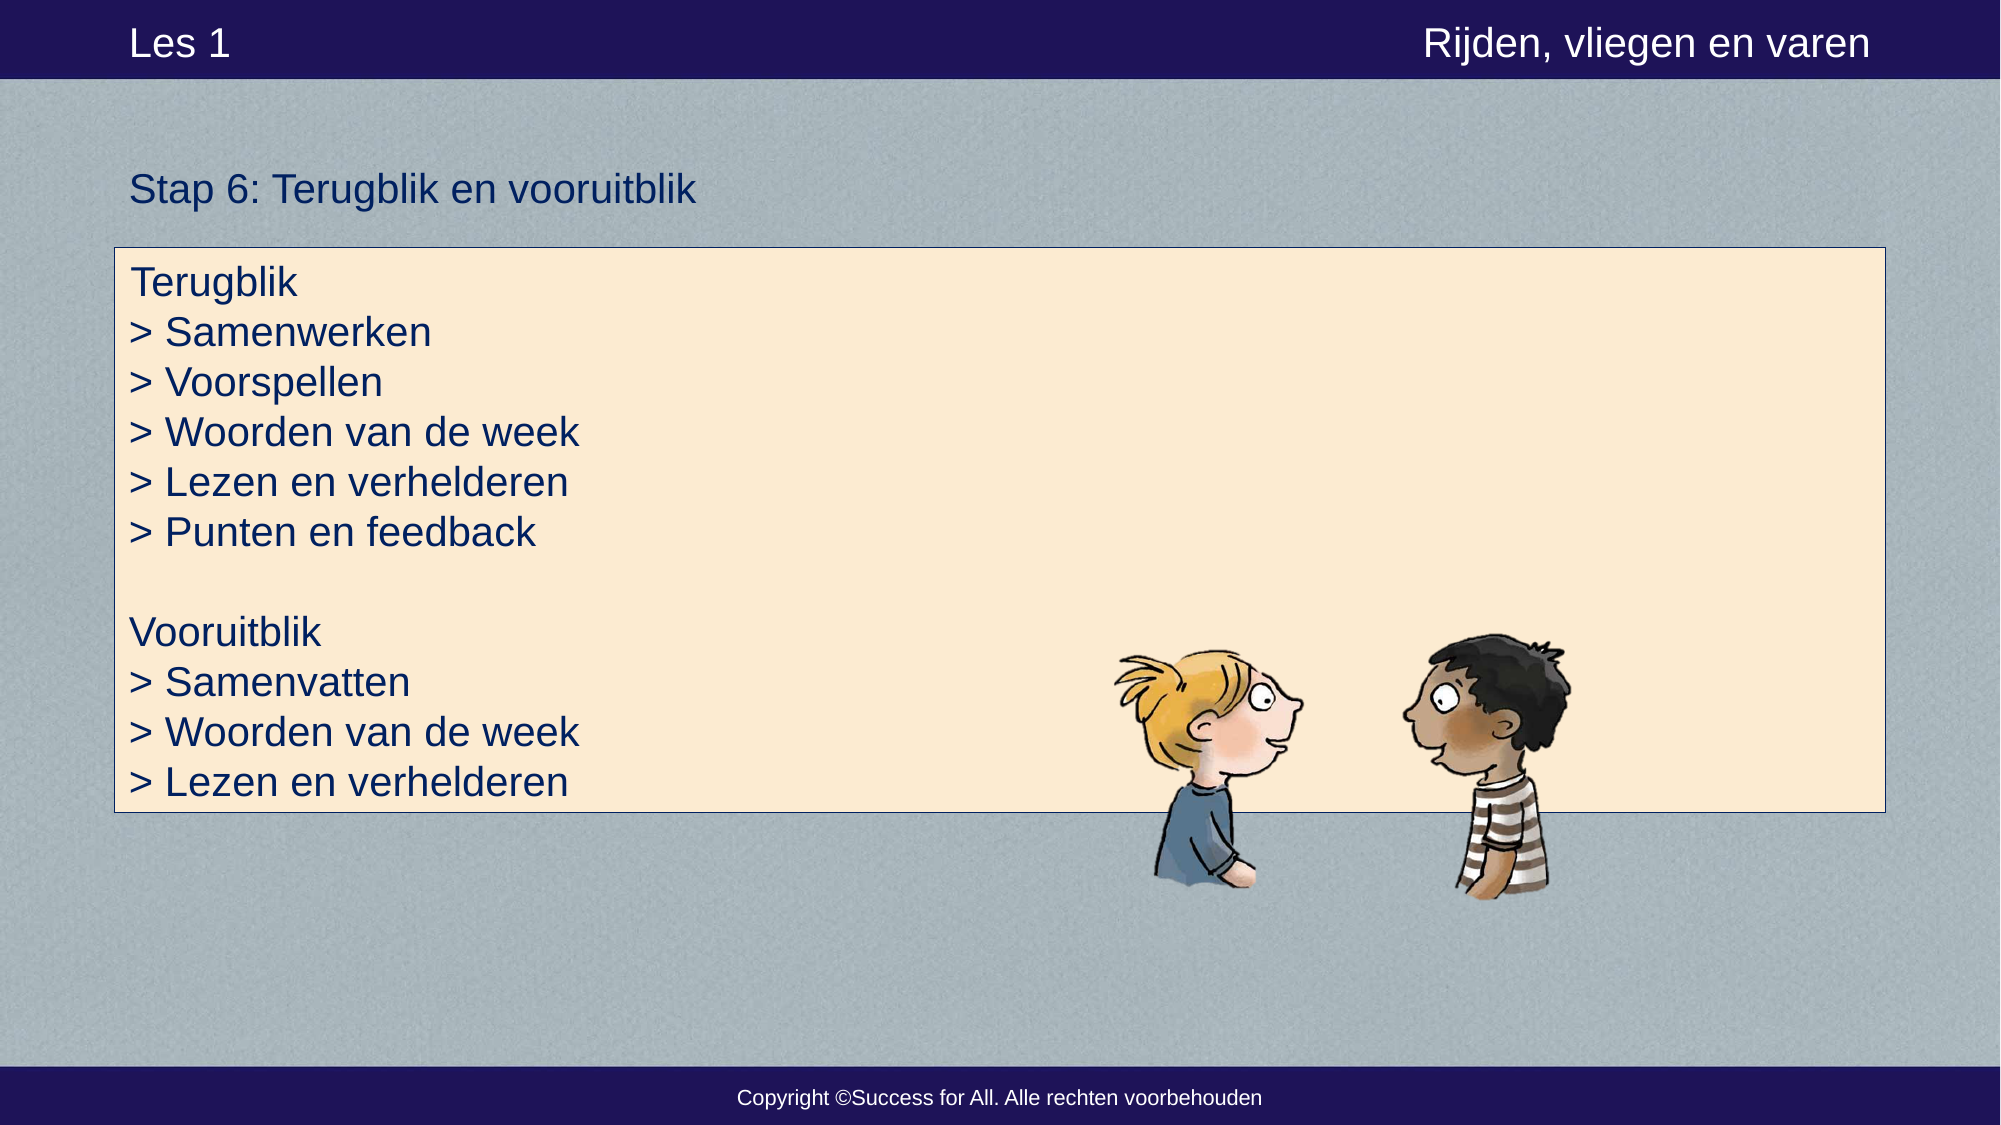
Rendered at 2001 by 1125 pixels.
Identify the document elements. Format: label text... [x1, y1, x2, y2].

text_box Rijden, vliegen en varen [999, 8, 1886, 73]
text_box Terugblik > Samenwerken > Voorspellen > Woorden van de week > Lezen en verhelderen > Punten en feedback Vooruitblik > Samenvatten > Woorden van de week > Lezen en verhelderen [114, 247, 1886, 813]
picture [0, 0, 2001, 1125]
text_box Stap 6: Terugblik en vooruitblik [114, 154, 907, 220]
text_box Copyright ©Success for All. Alle rechten voorbehouden [0, 1076, 2000, 1125]
text_box Les 1 [114, 8, 354, 73]
